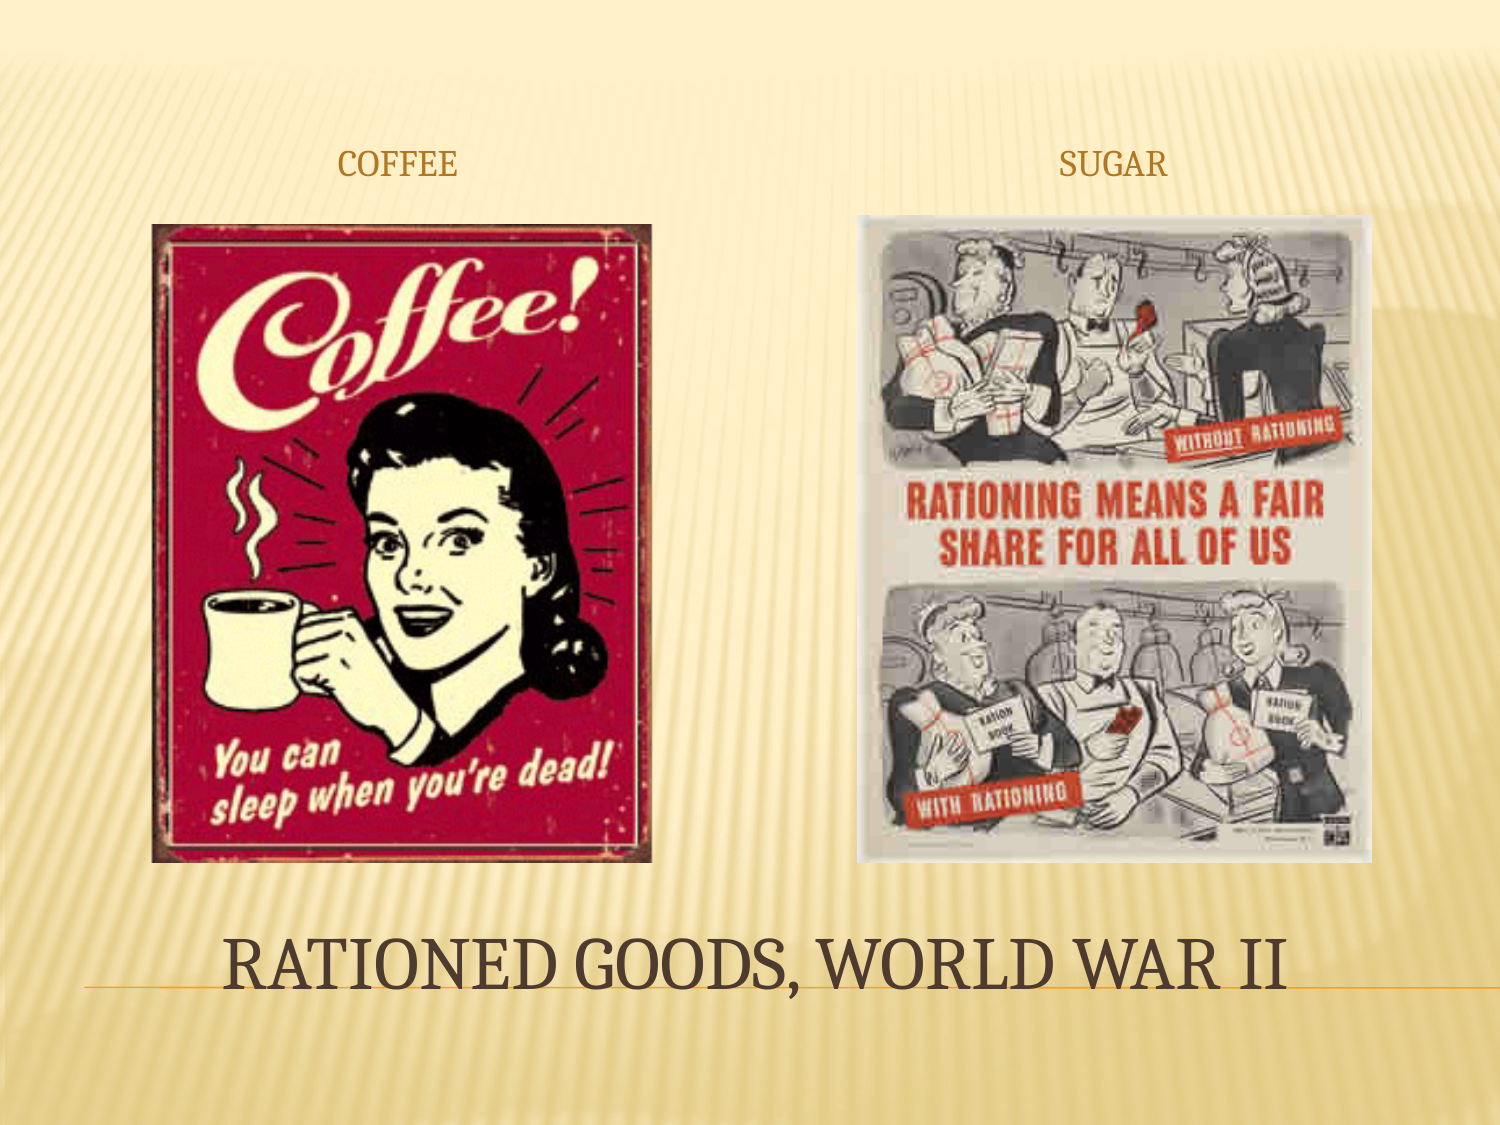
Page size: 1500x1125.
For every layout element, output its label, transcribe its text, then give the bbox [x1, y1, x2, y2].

list coffee [46, 109, 750, 215]
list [856, 215, 1372, 863]
title Rationed goods, World War II [50, 887, 1463, 1033]
list sugar [761, 109, 1467, 215]
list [83, 224, 722, 863]
